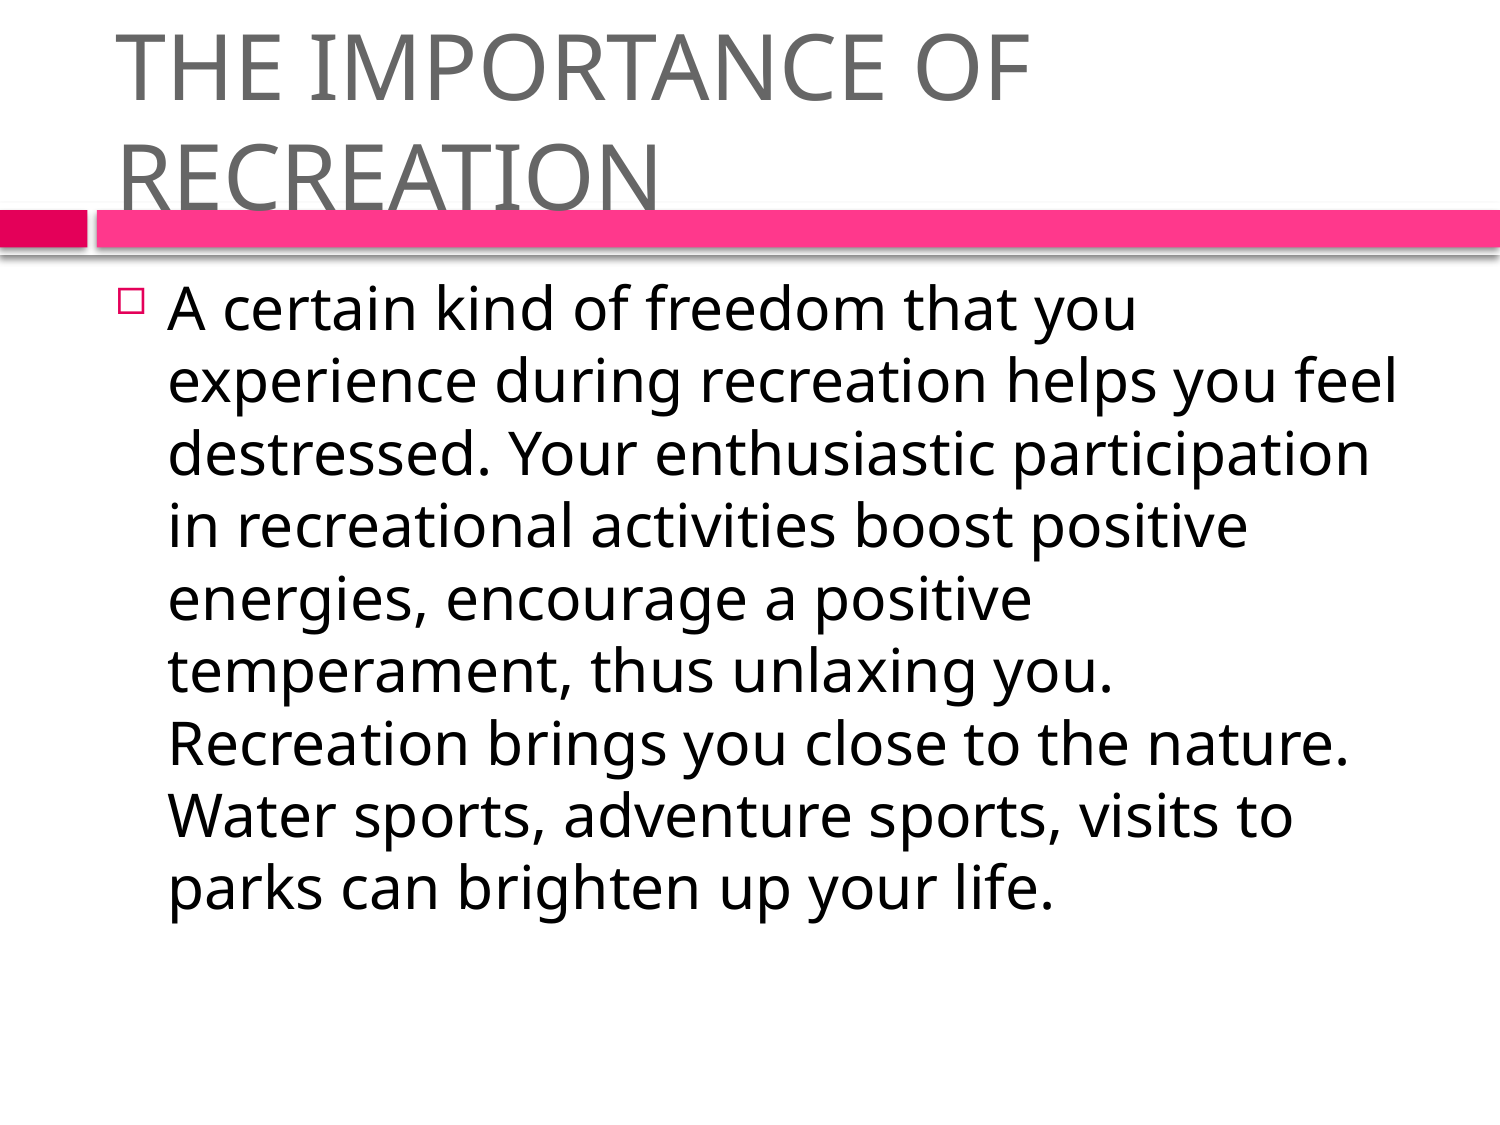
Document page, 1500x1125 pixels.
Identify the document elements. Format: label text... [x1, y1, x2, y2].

list A certain kind of freedom that you experience during recreation helps you feel destressed. Your enthusiastic participation in recreational activities boost positive energies, encourage a positive temperament, thus unlaxing you. Recreation brings you close to the nature. Water sports, adventure sports, visits to parks can brighten up your life. [100, 262, 1438, 1000]
title THE IMPORTANCE OF RECREATION [100, 37, 1438, 200]
